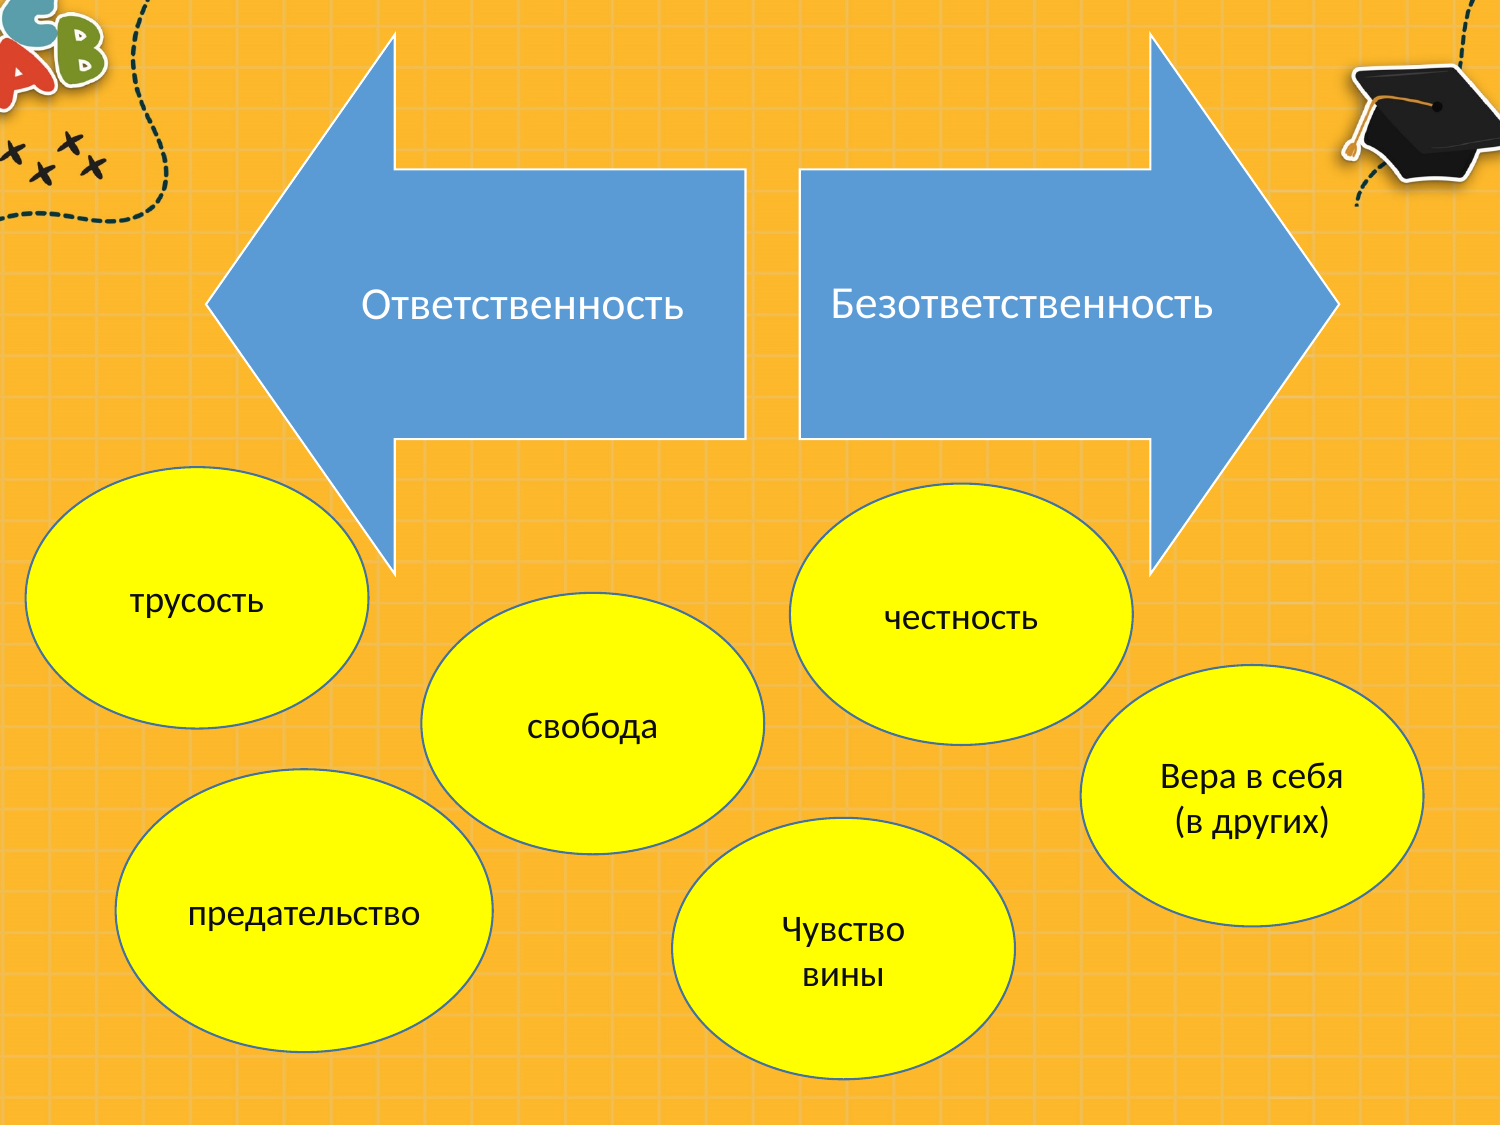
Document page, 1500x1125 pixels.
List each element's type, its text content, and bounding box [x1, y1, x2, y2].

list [205, 0, 1340, 609]
text_box Чувство вины [671, 816, 1017, 1081]
text_box Вера в себя (в других) [1079, 663, 1425, 928]
picture [0, 0, 1500, 1125]
text_box честность [788, 609, 1134, 747]
text_box свобода [420, 609, 766, 856]
text_box трусость [24, 466, 369, 730]
text_box предательство [114, 768, 494, 1054]
